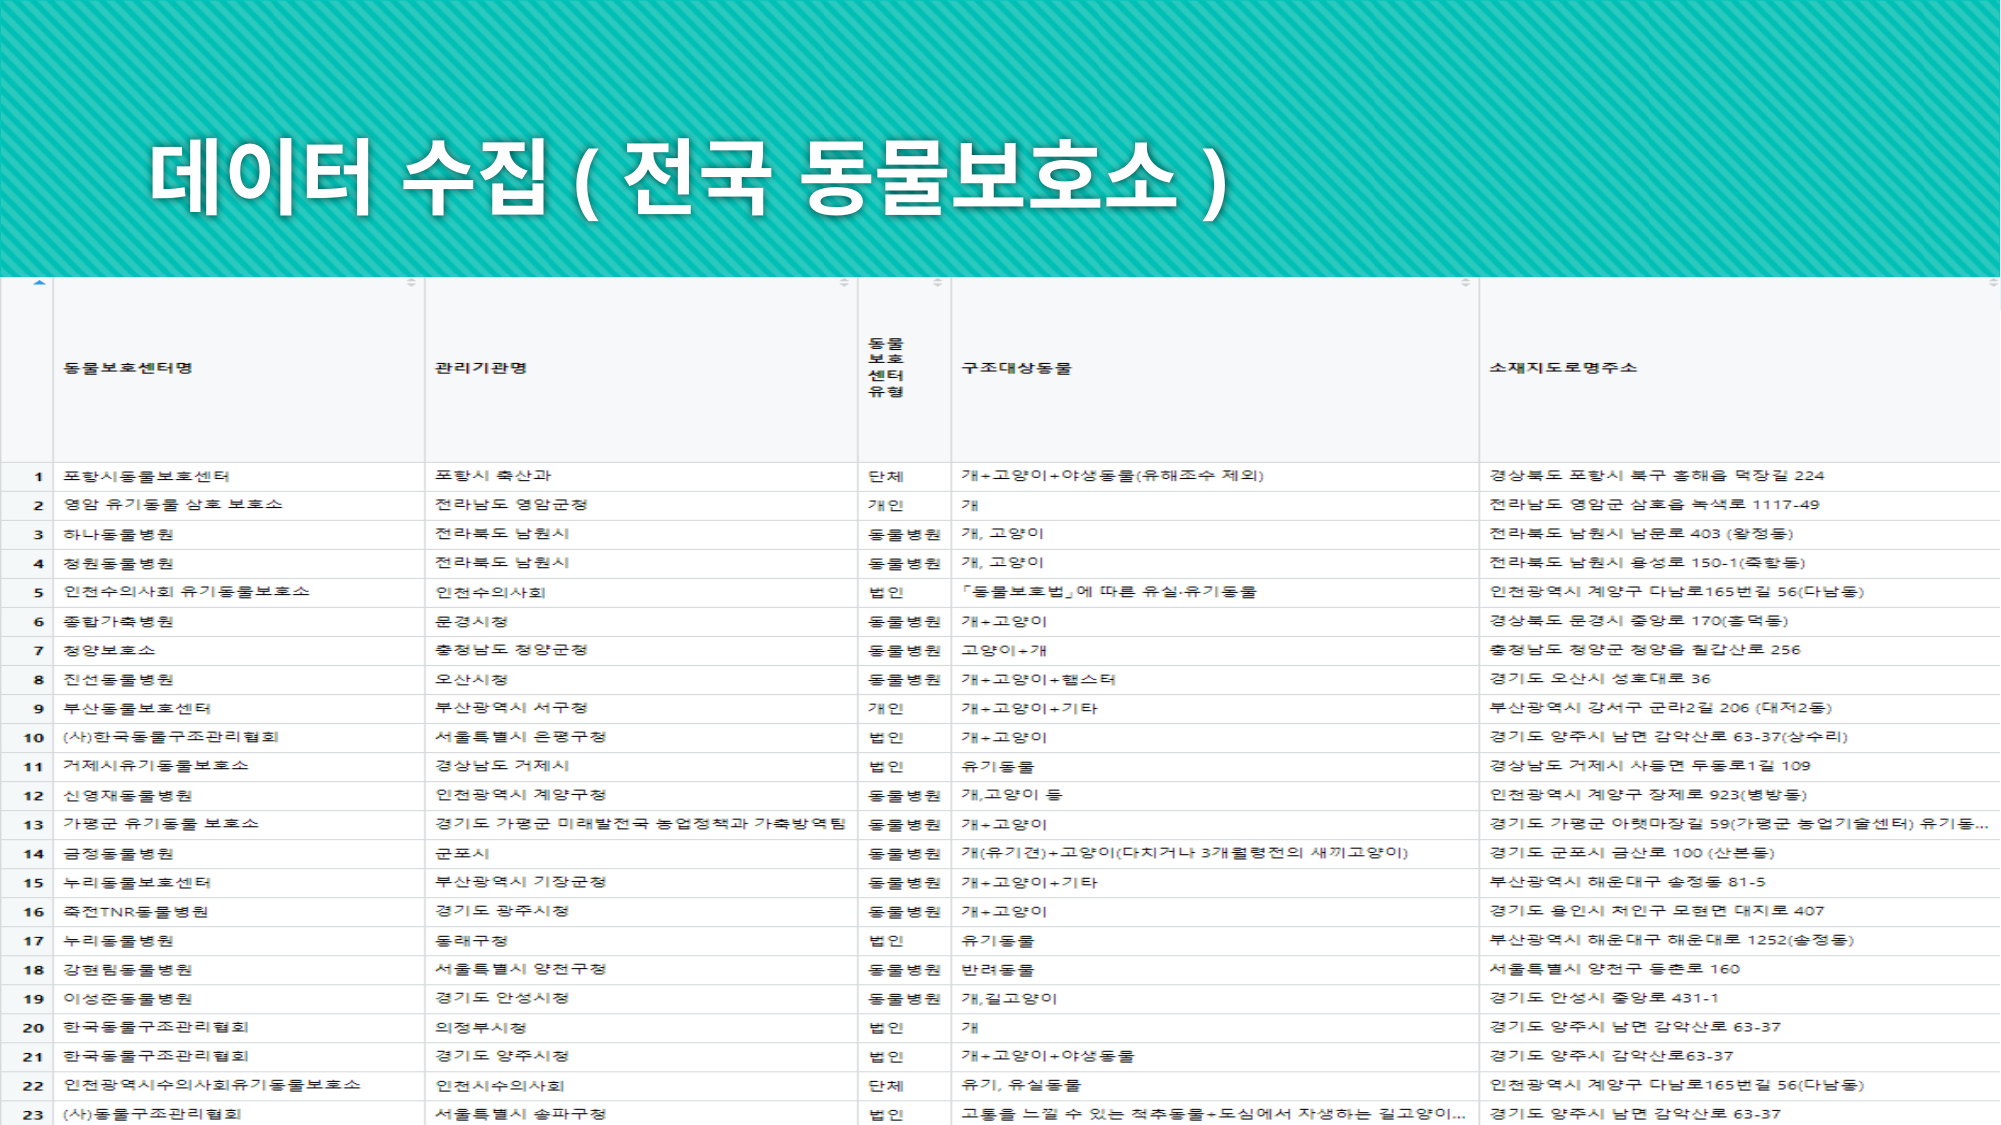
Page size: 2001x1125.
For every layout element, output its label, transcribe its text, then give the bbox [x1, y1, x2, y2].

title 데이터 수집(전국 동물보호소) [132, 73, 1868, 233]
picture [0, 276, 2000, 1125]
